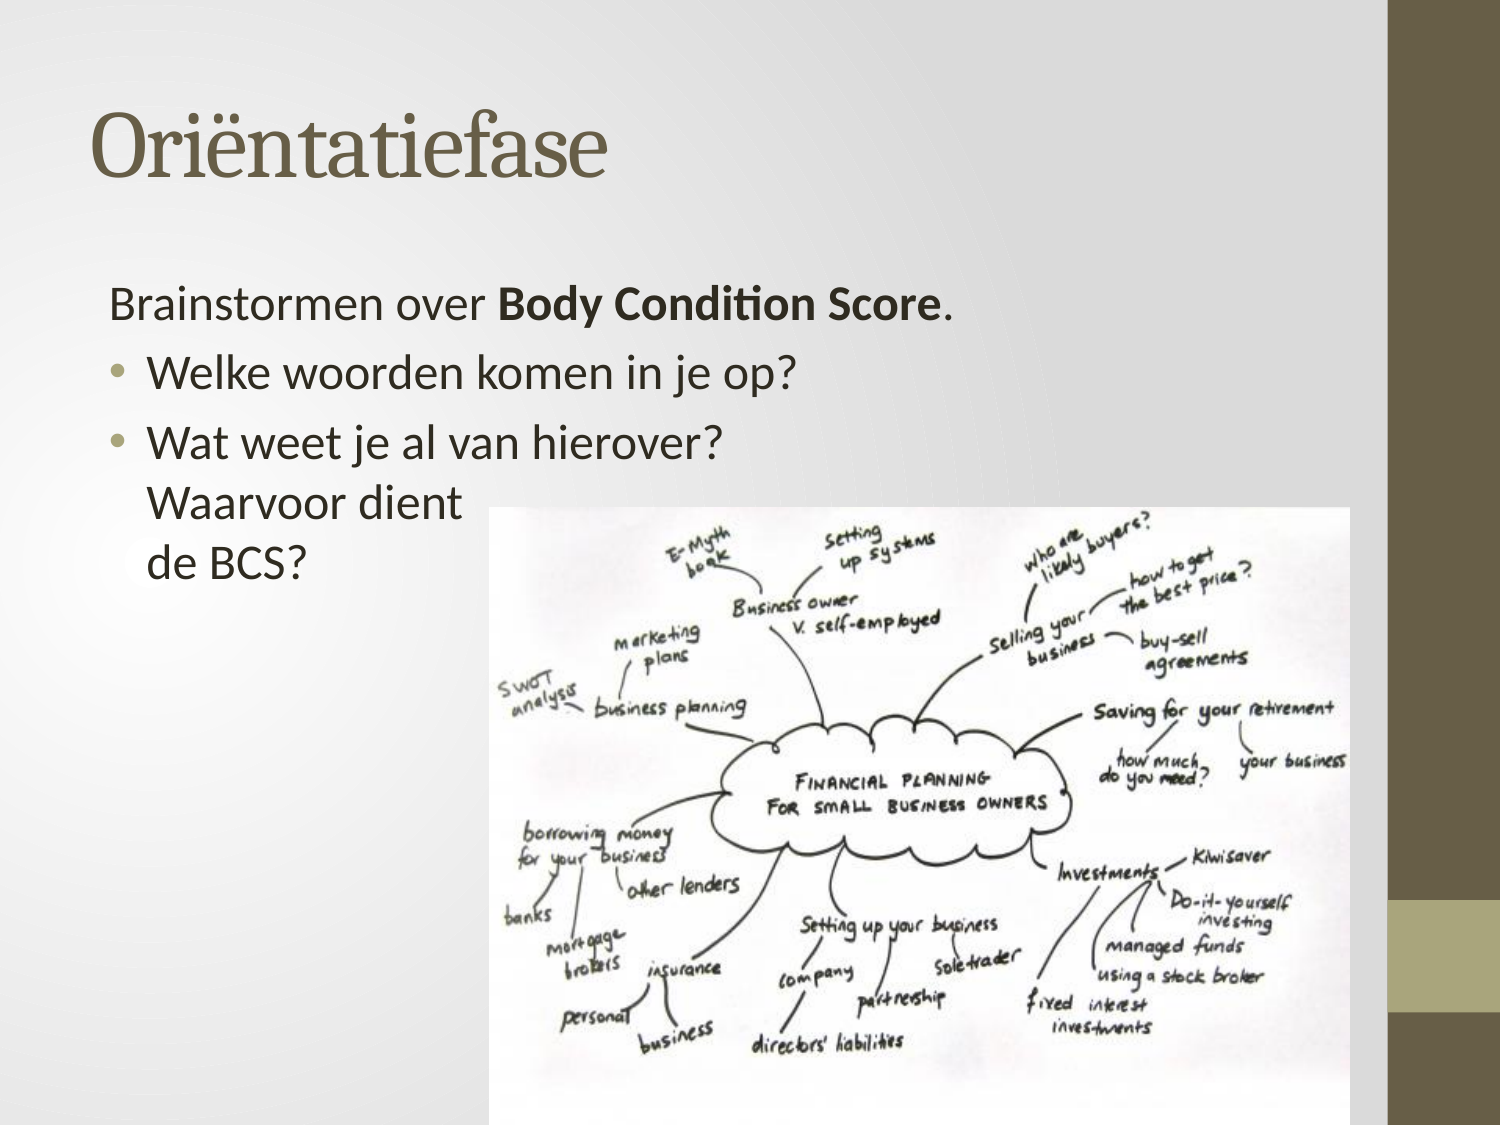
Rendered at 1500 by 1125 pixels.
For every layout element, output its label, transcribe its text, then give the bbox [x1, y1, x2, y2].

title Oriëntatiefase [75, 45, 1325, 233]
picture [489, 507, 1350, 1125]
list Brainstormen over Body Condition Score. Welke woorden komen in je op? Wat weet je al van hierover? Waarvoor dient de BCS? [75, 262, 1325, 1050]
